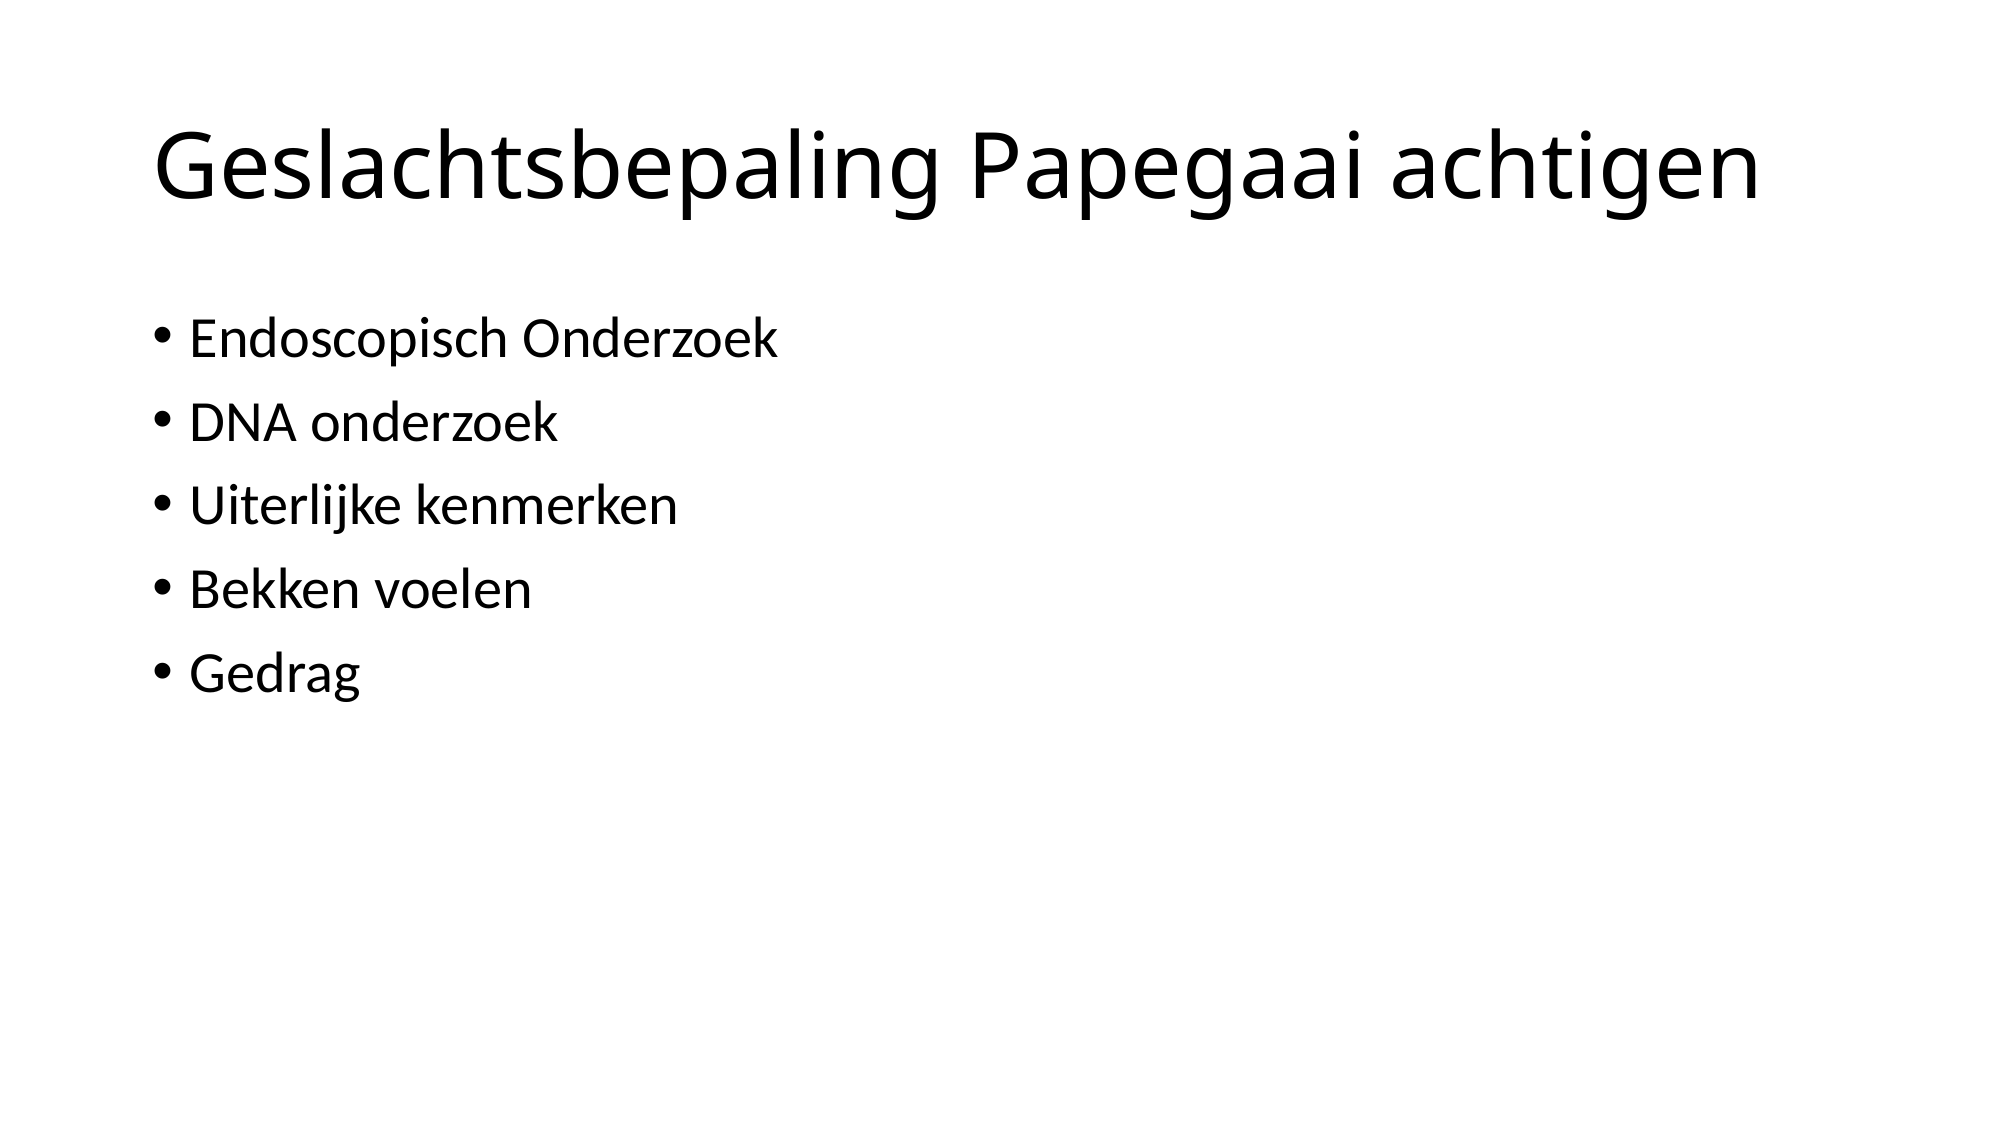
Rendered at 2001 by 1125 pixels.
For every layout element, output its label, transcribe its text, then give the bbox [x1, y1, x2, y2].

title Geslachtsbepaling Papegaai achtigen [137, 59, 1863, 278]
list Endoscopisch Onderzoek DNA onderzoek Uiterlijke kenmerken Bekken voelen Gedrag [137, 299, 1863, 1014]
